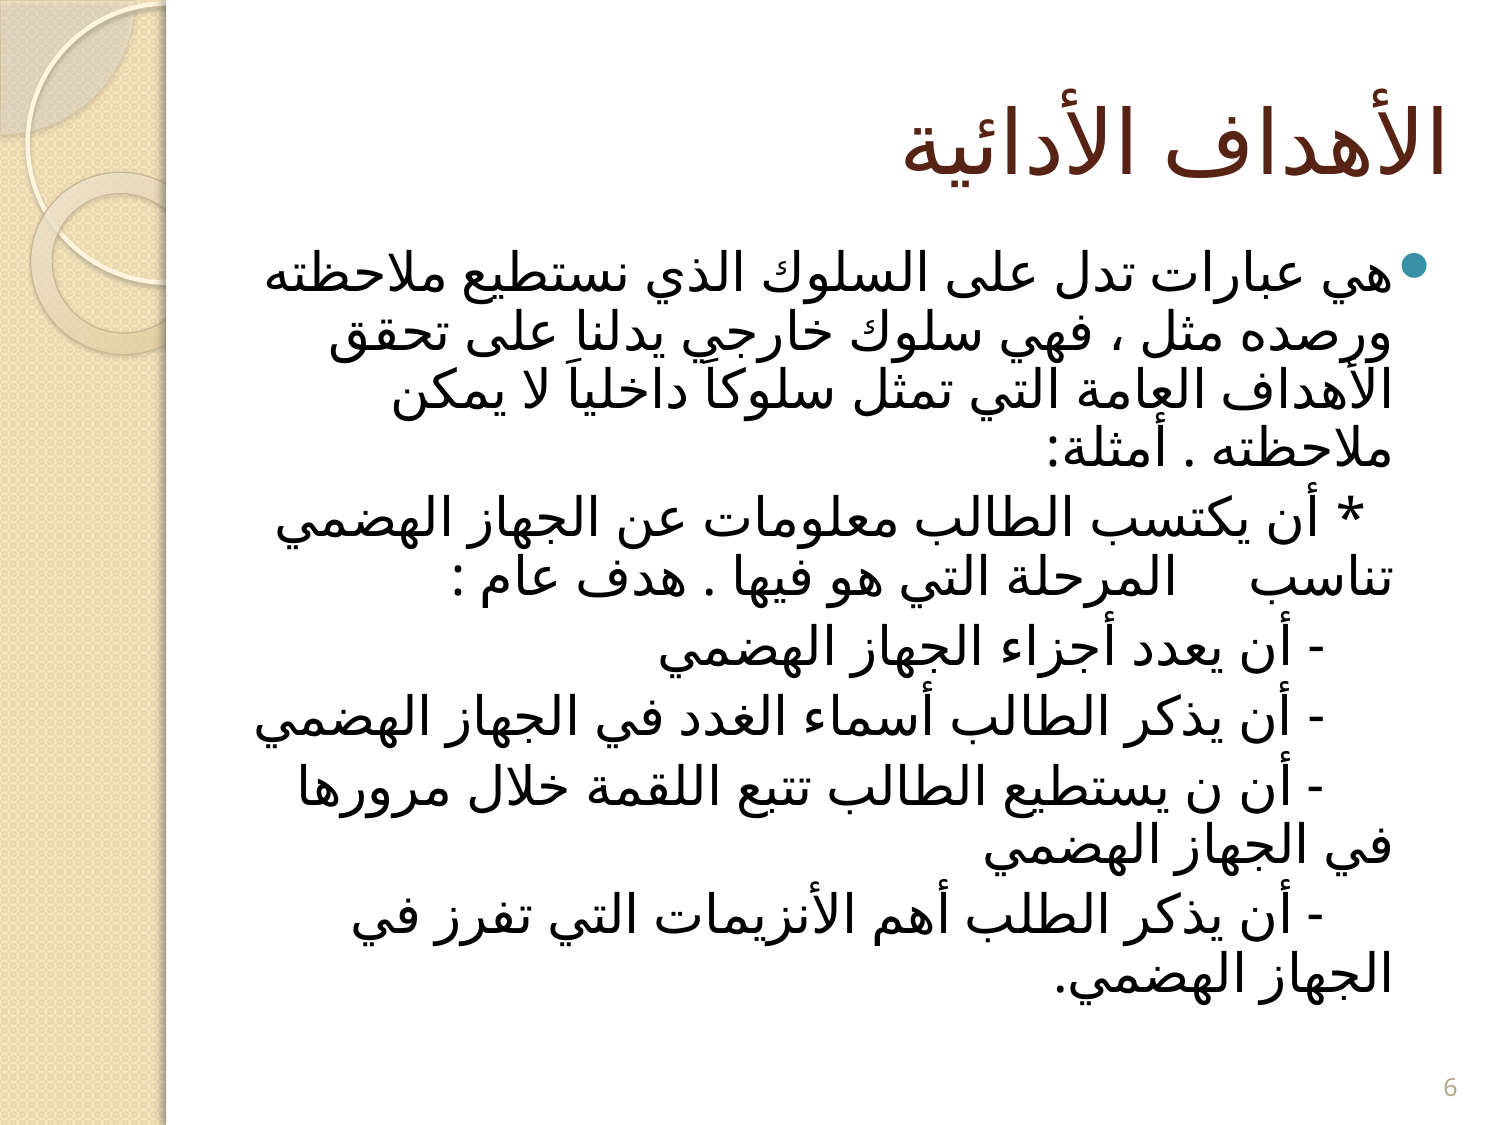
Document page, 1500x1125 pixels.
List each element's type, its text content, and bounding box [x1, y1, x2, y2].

slide_number 6 [1413, 1034, 1488, 1113]
title الأهداف الأدائية [235, 45, 1466, 233]
list هي عبارات تدل على السلوك الذي نستطيع ملاحظته ورصده مثل ، فهي سلوك خارجي يدلنا على تحقق الأهداف العامة التي تمثل سلوكاَ داخلياَ لا يمكن ملاحظته . أمثلة: * أن يكتسب الطالب معلومات عن الجهاز الهضمي تناسب المرحلة التي هو فيها . هدف عام : - أن يعدد أجزاء الجهاز الهضمي - أن يذكر الطالب أسماء الغدد في الجهاز الهضمي - أن ن يستطيع الطالب تتبع اللقمة خلال مرورها في الجهاز الهضمي - أن يذكر الطلب أهم الأنزيمات التي تفرز في الجهاز الهضمي. [235, 237, 1466, 1025]
